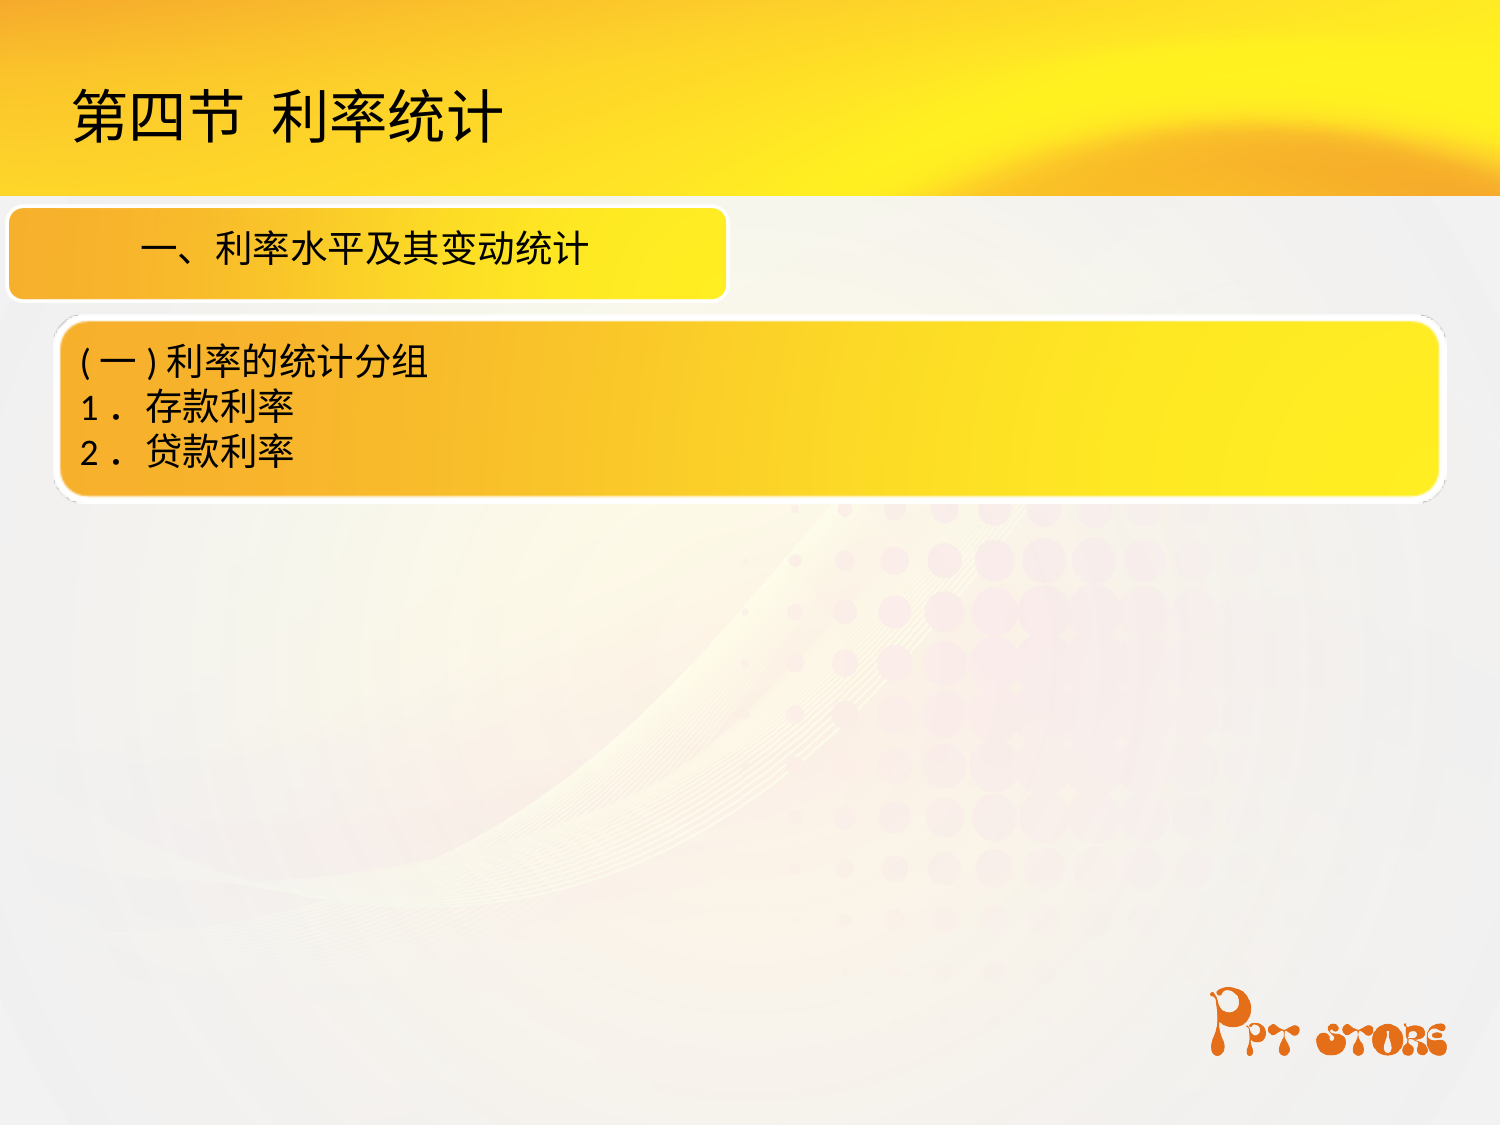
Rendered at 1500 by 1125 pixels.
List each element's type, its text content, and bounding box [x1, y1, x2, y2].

picture [0, 0, 1500, 1125]
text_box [52, 314, 1453, 504]
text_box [5, 204, 730, 303]
title 第四节 利率统计 [0, 56, 963, 173]
